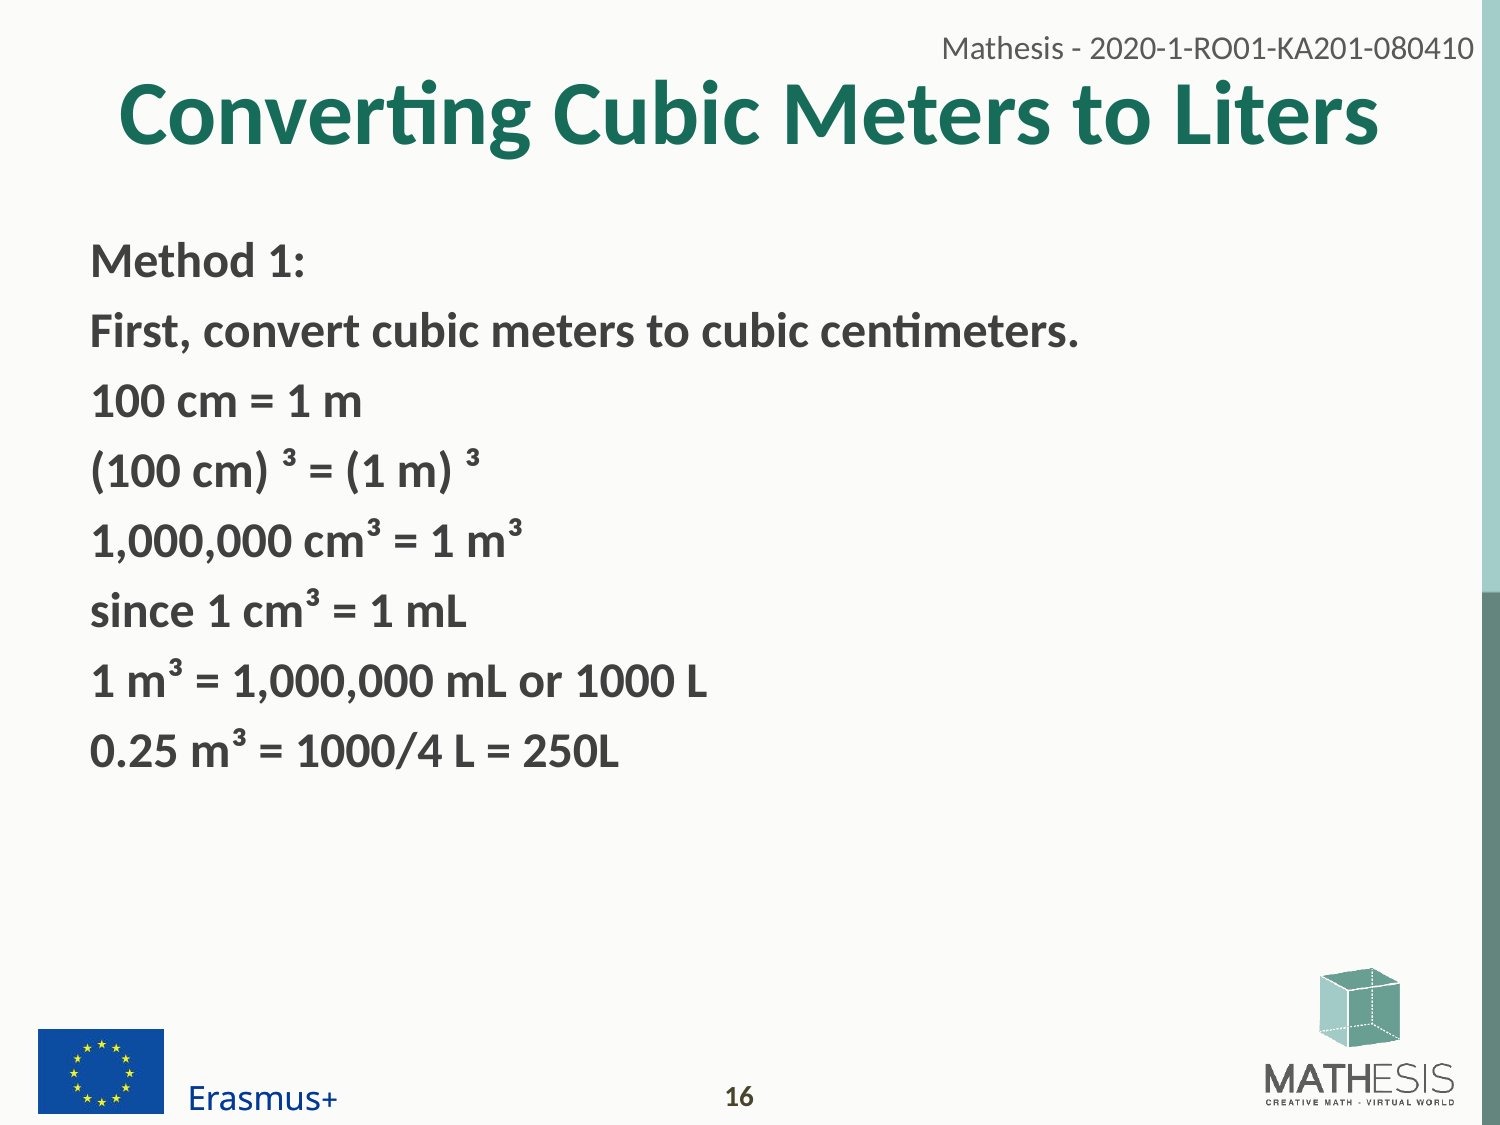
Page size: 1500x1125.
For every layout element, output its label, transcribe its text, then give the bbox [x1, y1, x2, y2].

title Converting Cubic Meters to Liters [75, 45, 1425, 219]
picture [38, 1029, 164, 1114]
list Method 1: First, convert cubic meters to cubic centimeters. 100 cm = 1 m (100 cm) ³ = (1 m) ³ 1,000,000 cm³ = 1 m³ since 1 cm³ = 1 mL 1 m³ = 1,000,000 mL or 1000 L 0.25 m³ = 1000/4 L = 250L [75, 219, 1425, 963]
